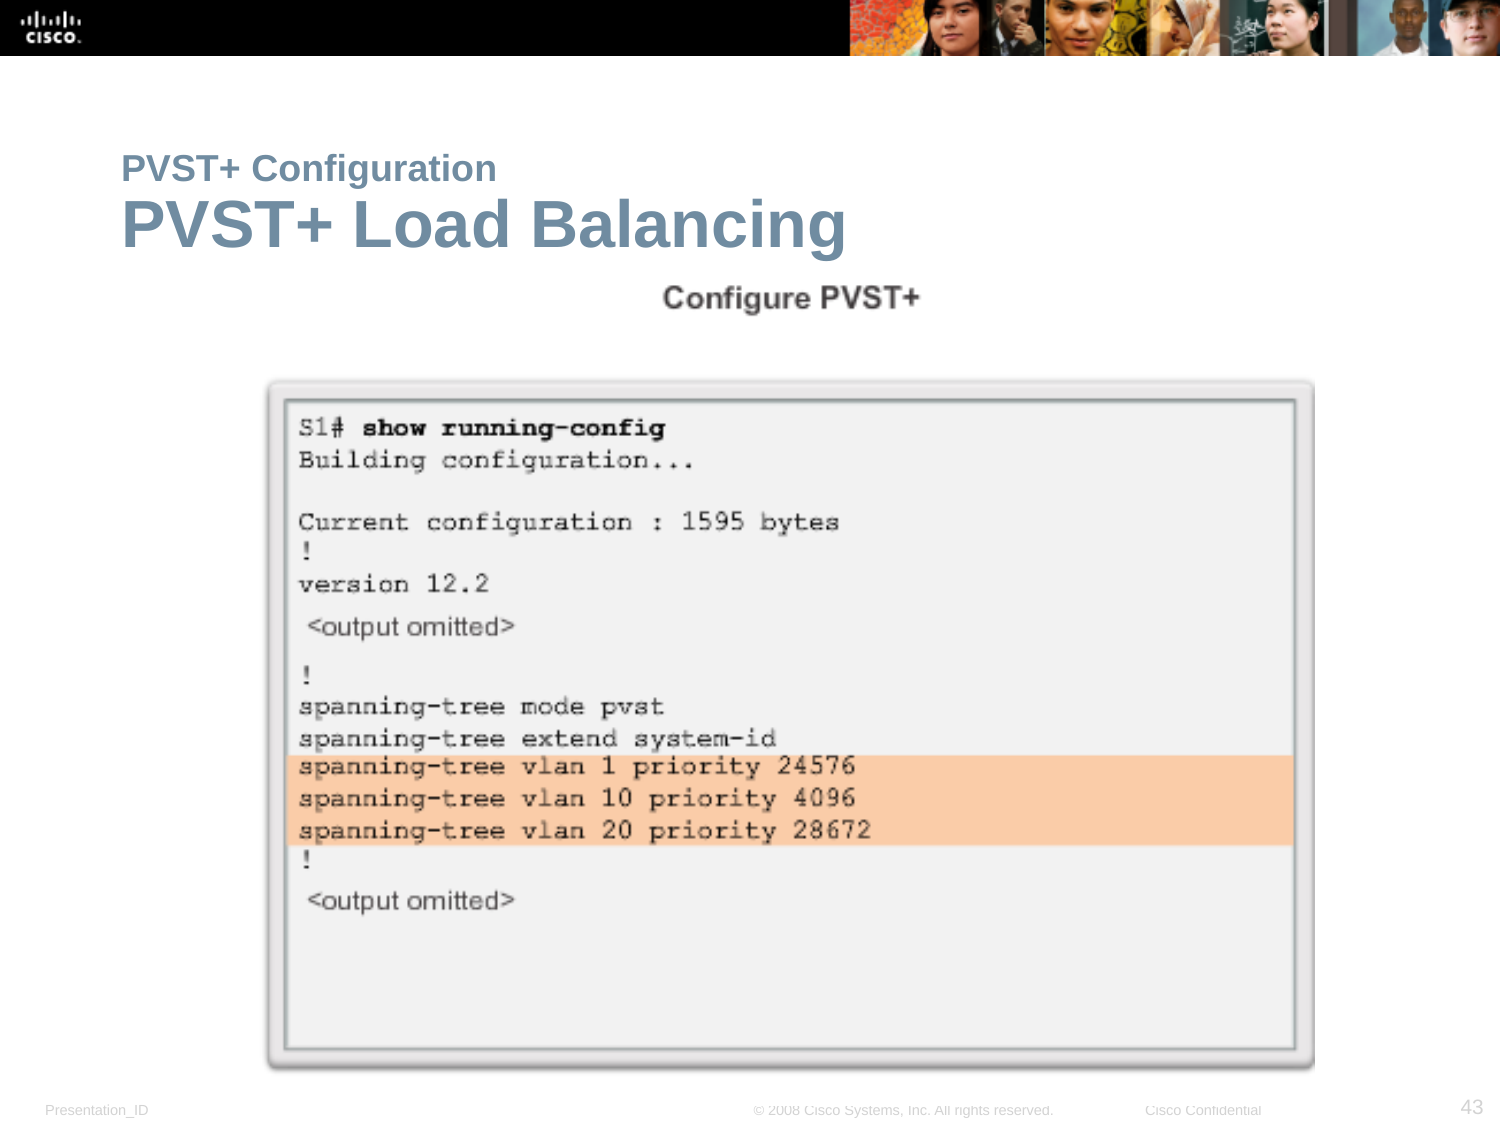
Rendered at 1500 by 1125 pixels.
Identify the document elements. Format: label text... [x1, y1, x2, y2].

picture [237, 284, 1315, 1106]
title PVST+ Configuration PVST+ Load Balancing [107, 130, 1444, 269]
picture [0, 0, 1500, 56]
